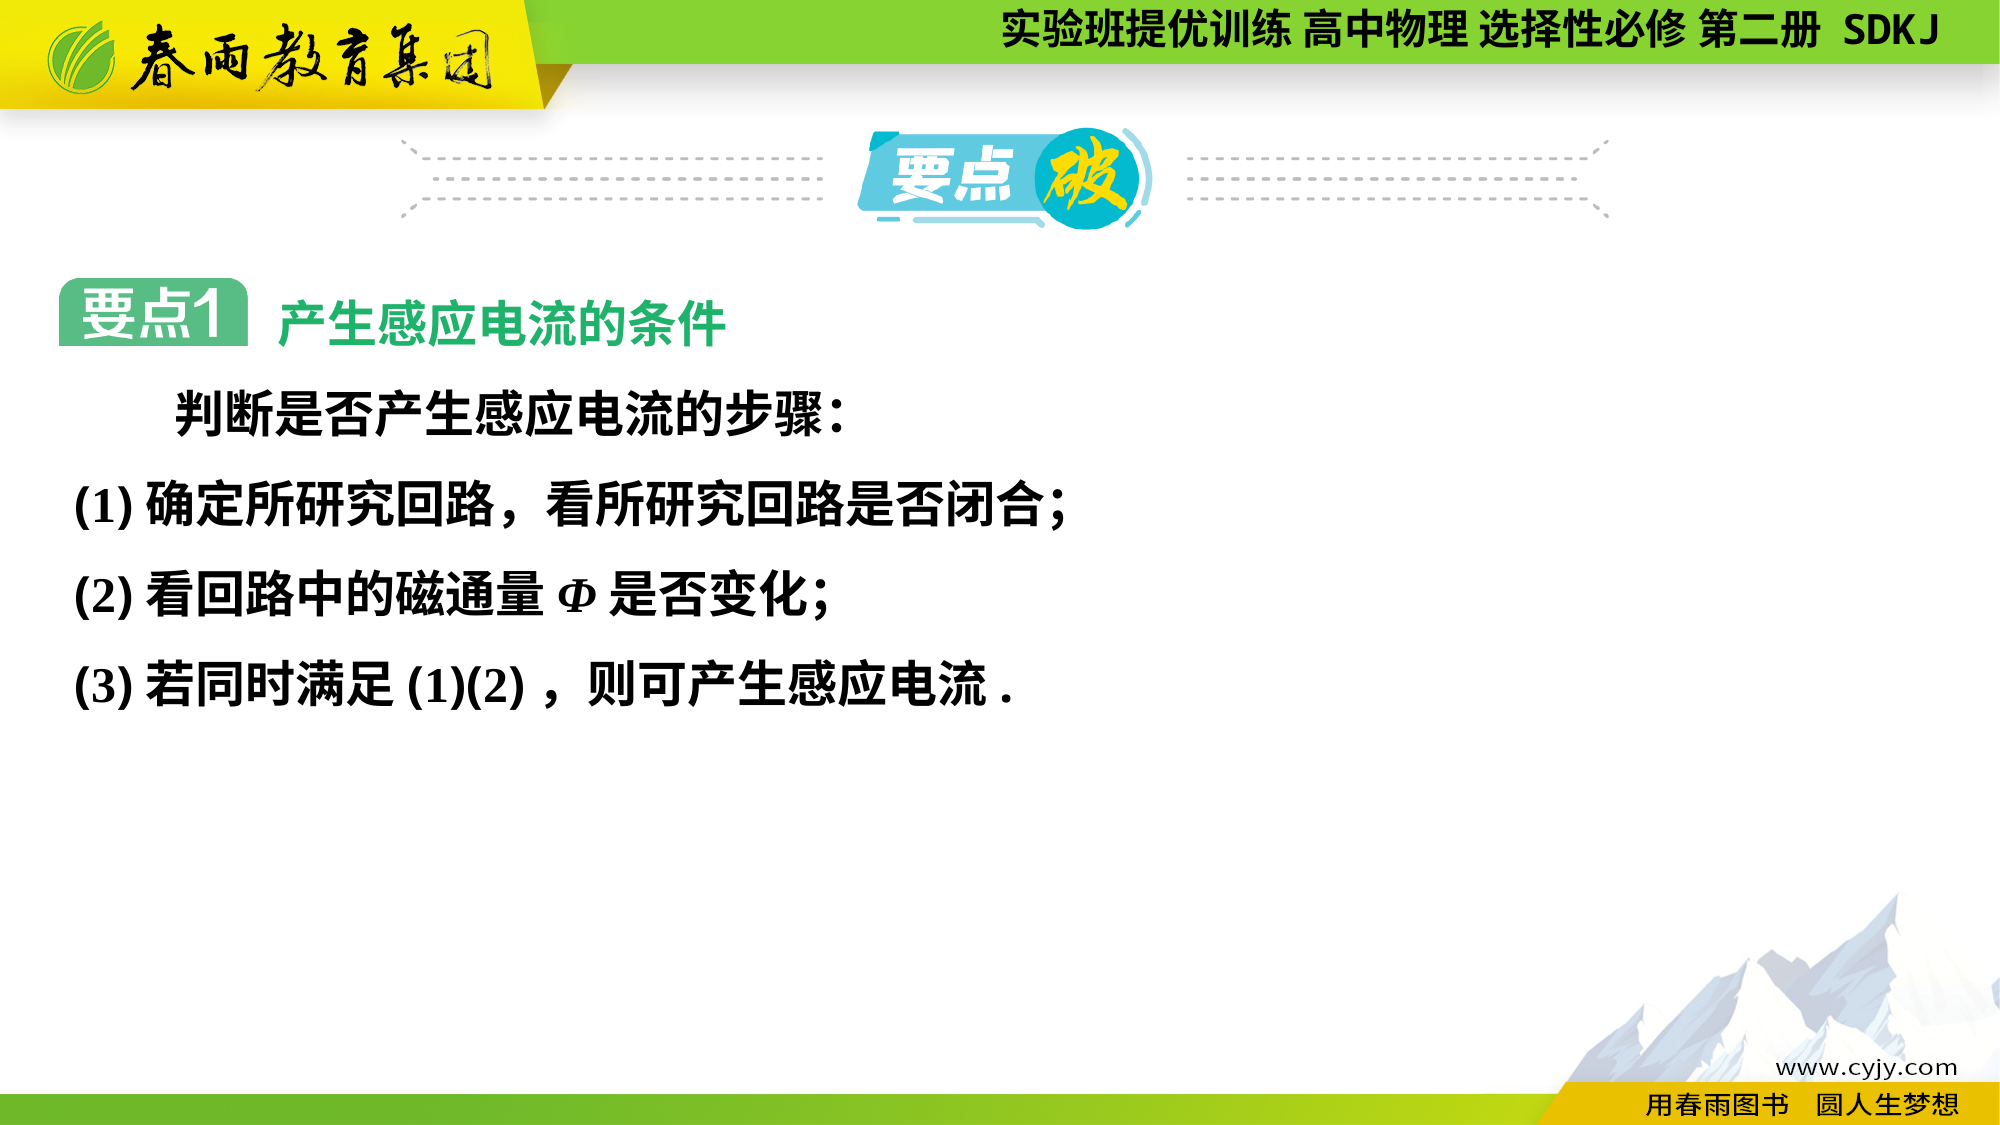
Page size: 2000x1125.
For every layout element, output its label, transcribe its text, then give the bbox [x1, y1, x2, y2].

list 产生感应电流的条件 判断是否产生感应电流的步骤： (1)确定所研究回路，看所研究回路是否闭合； (2)看回路中的磁通量Φ是否变化； (3)若同时满足(1)(2)，则可产生感应电流. [59, 255, 1944, 714]
picture [0, 0, 2000, 1125]
